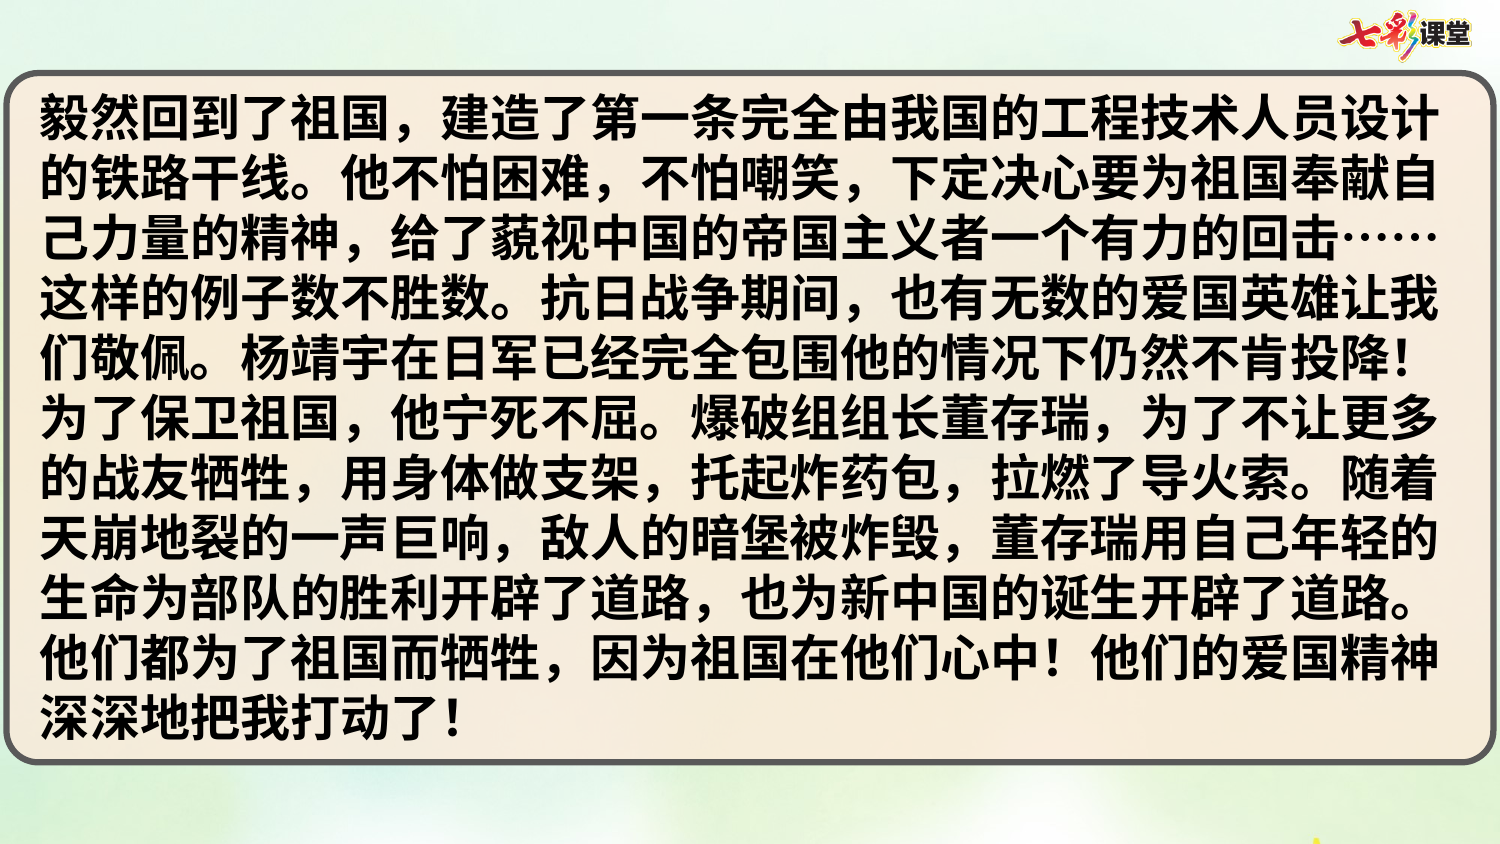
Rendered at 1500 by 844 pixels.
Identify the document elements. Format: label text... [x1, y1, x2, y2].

picture [0, 0, 1500, 844]
text_box [4, 70, 1487, 765]
text_box 毅然回到了祖国，建造了第一条完全由我国的工程技术人员设计的铁路干线。他不怕困难，不怕嘲笑，下定决心要为祖国奉献自己力量的精神，给了藐视中国的帝国主义者一个有力的回击……这样的例子数不胜数。抗日战争期间，也有无数的爱国英雄让我们敬佩。杨靖宇在日军已经完全包围他的情况下仍然不肯投降！为了保卫祖国，他宁死不屈。爆破组组长董存瑞，为了不让更多的战友牺牲，用身体做支架，托起炸药包，拉燃了导火索。随着天崩地裂的一声巨响，敌人的暗堡被炸毁，董存瑞用自己年轻的生命为部队的胜利开辟了道路，也为新中国的诞生开辟了道路。他们都为了祖国而牺牲，因为祖国在他们心中！他们的爱国精神深深地把我打动了！ [25, 79, 1499, 754]
